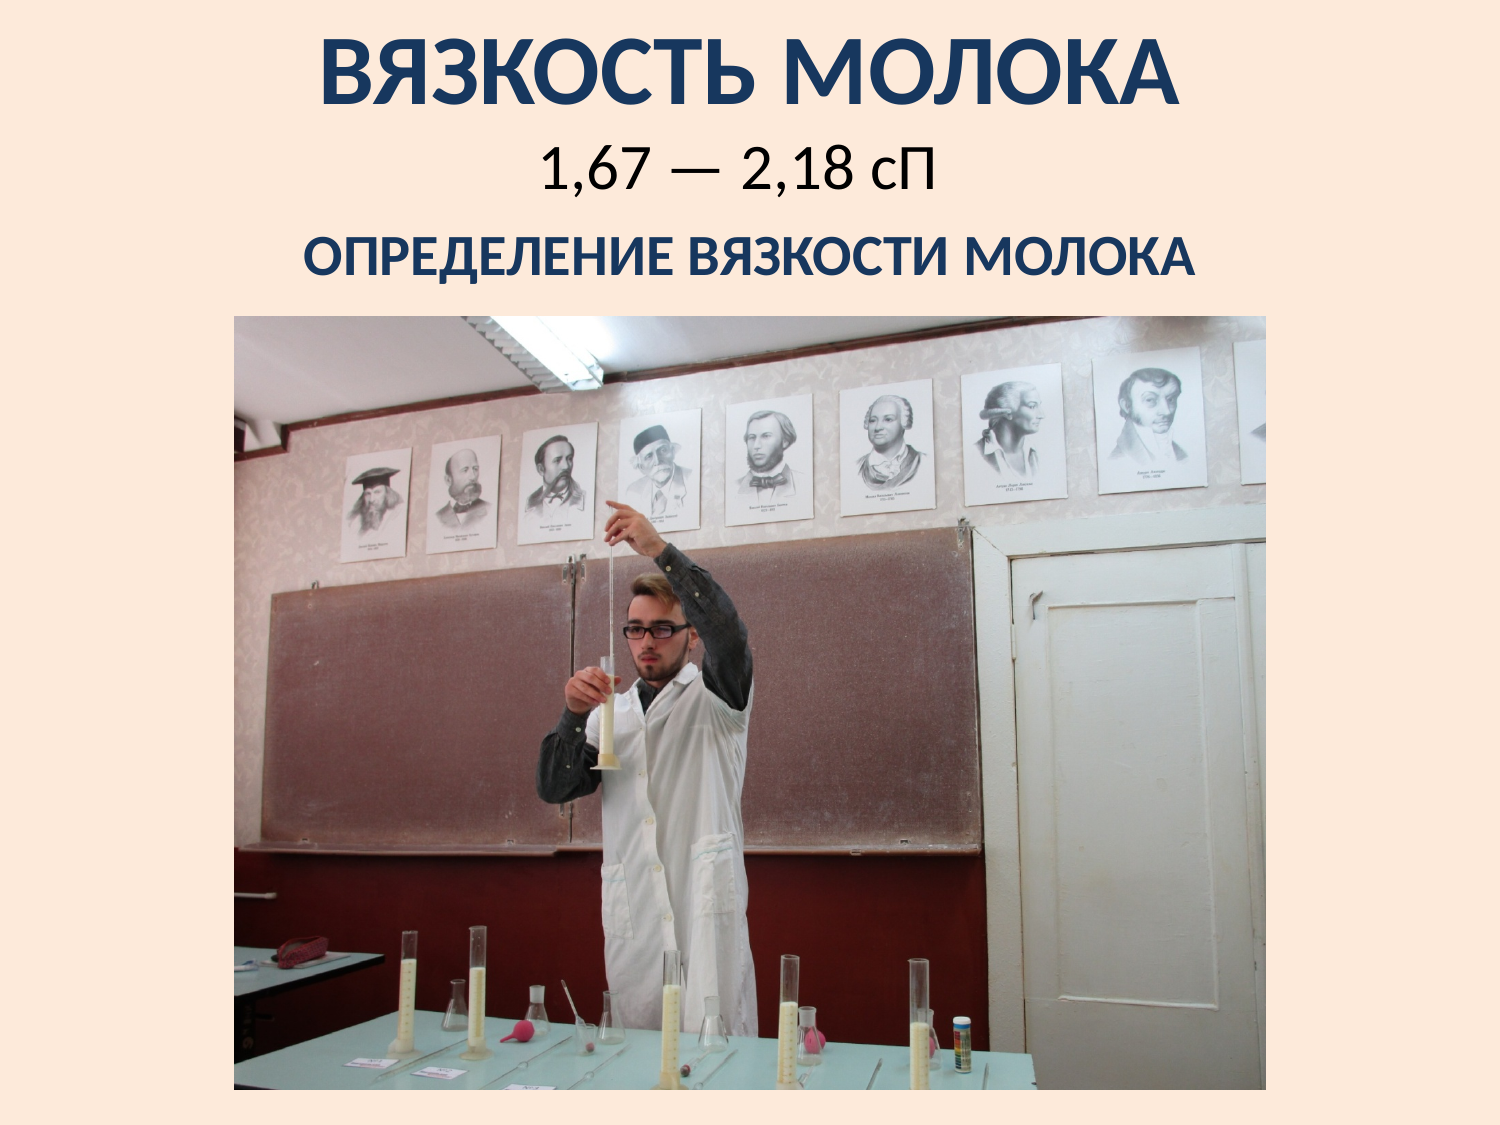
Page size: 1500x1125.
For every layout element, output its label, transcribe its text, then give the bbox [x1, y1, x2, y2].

text_box ВЯЗКОСТЬ МОЛОКА [0, 0, 1500, 129]
title 1,67 — 2,18 сП [70, 129, 1421, 187]
picture [234, 316, 1266, 1091]
text_box ОПРЕДЕЛЕНИЕ ВЯЗКОСТИ МОЛОКА [0, 187, 1500, 317]
